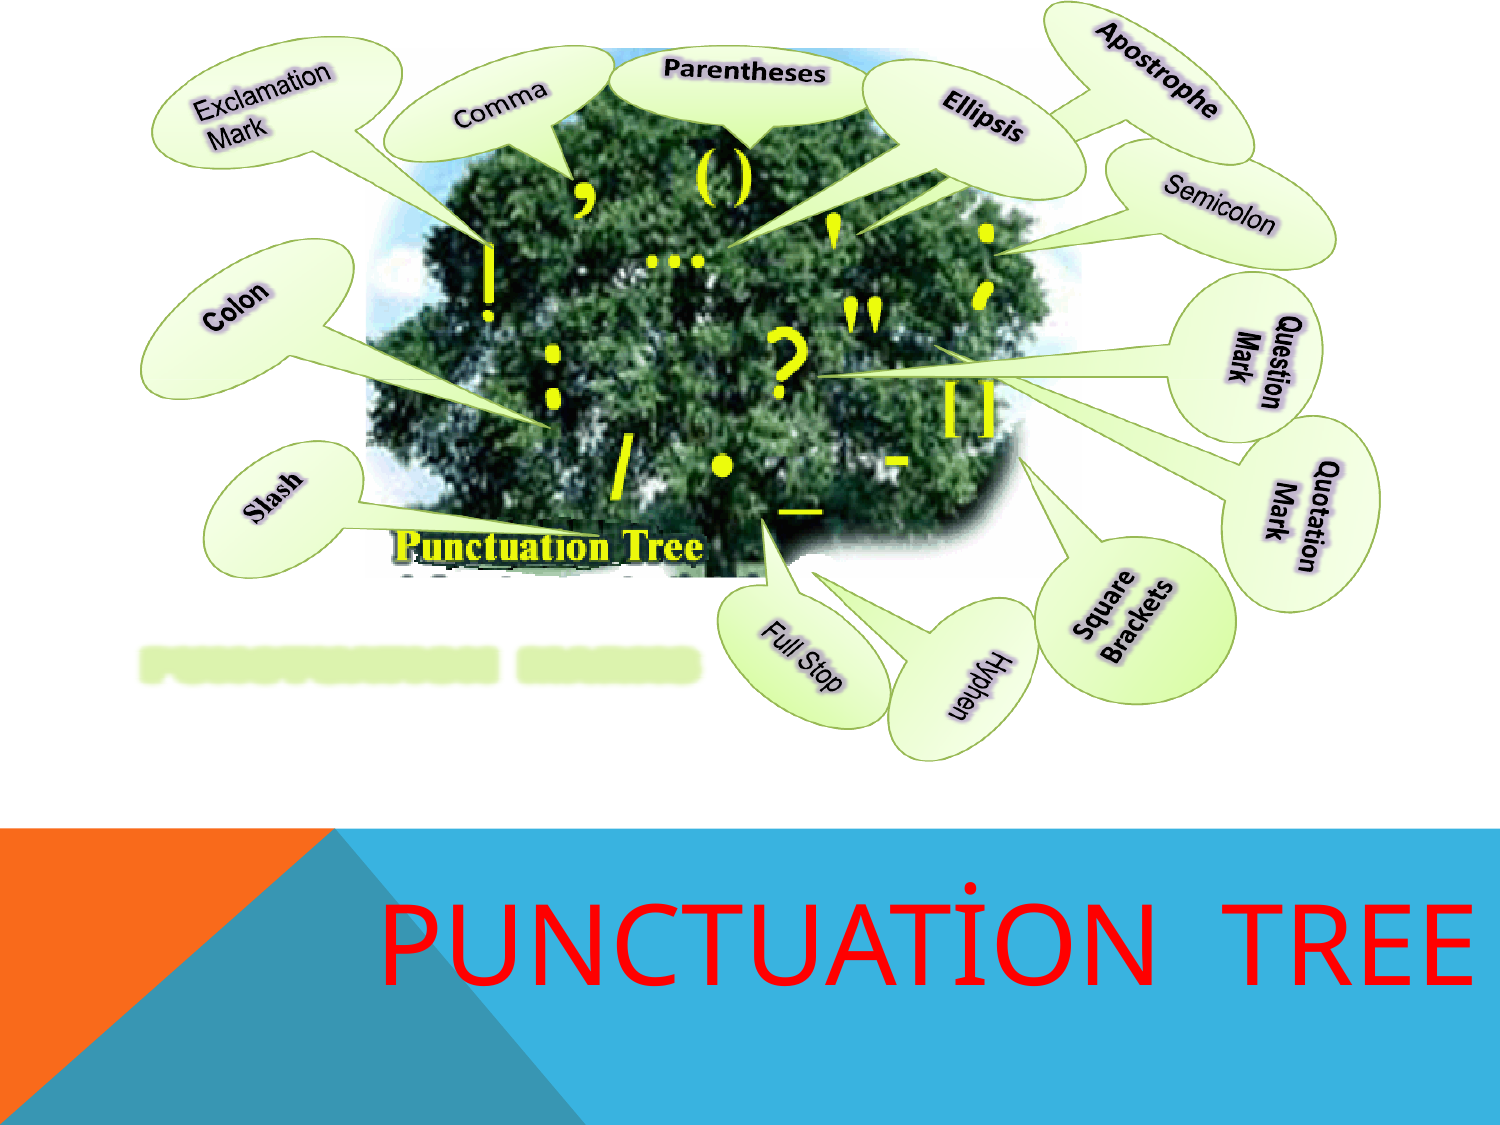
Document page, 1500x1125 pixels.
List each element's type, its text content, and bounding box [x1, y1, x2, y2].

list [0, 0, 1500, 823]
title Punctuation tree [360, 834, 1500, 1047]
